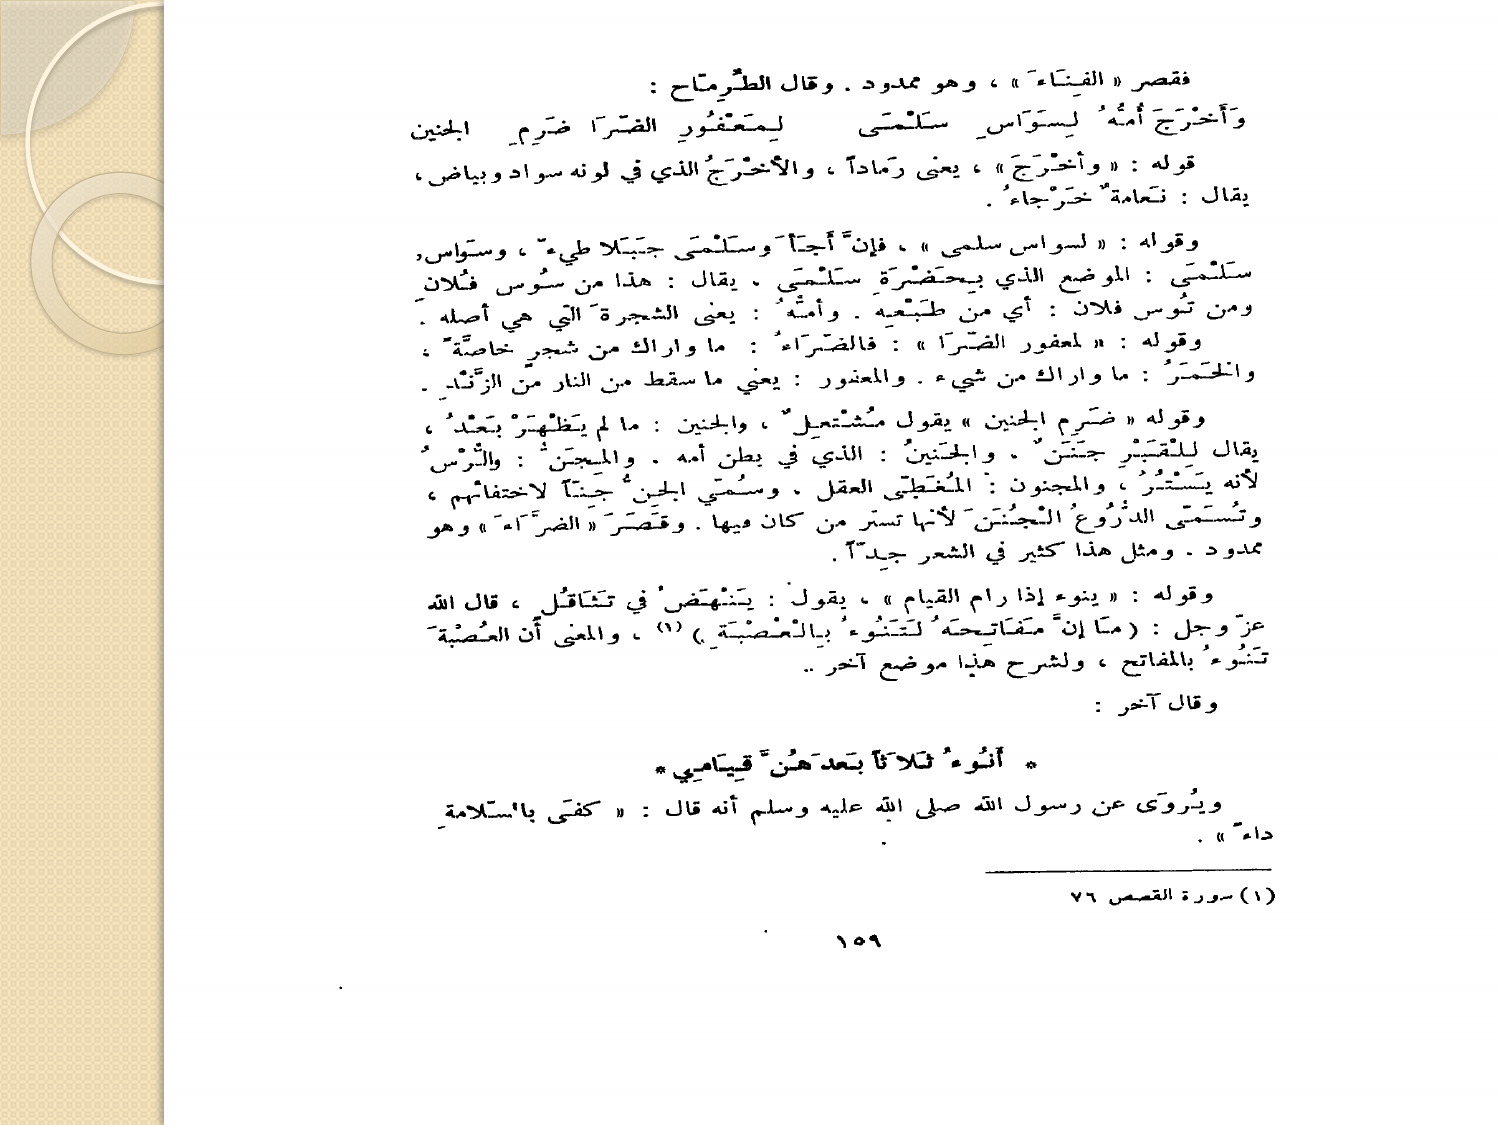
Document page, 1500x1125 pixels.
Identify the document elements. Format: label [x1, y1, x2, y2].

list [163, 0, 1500, 1125]
